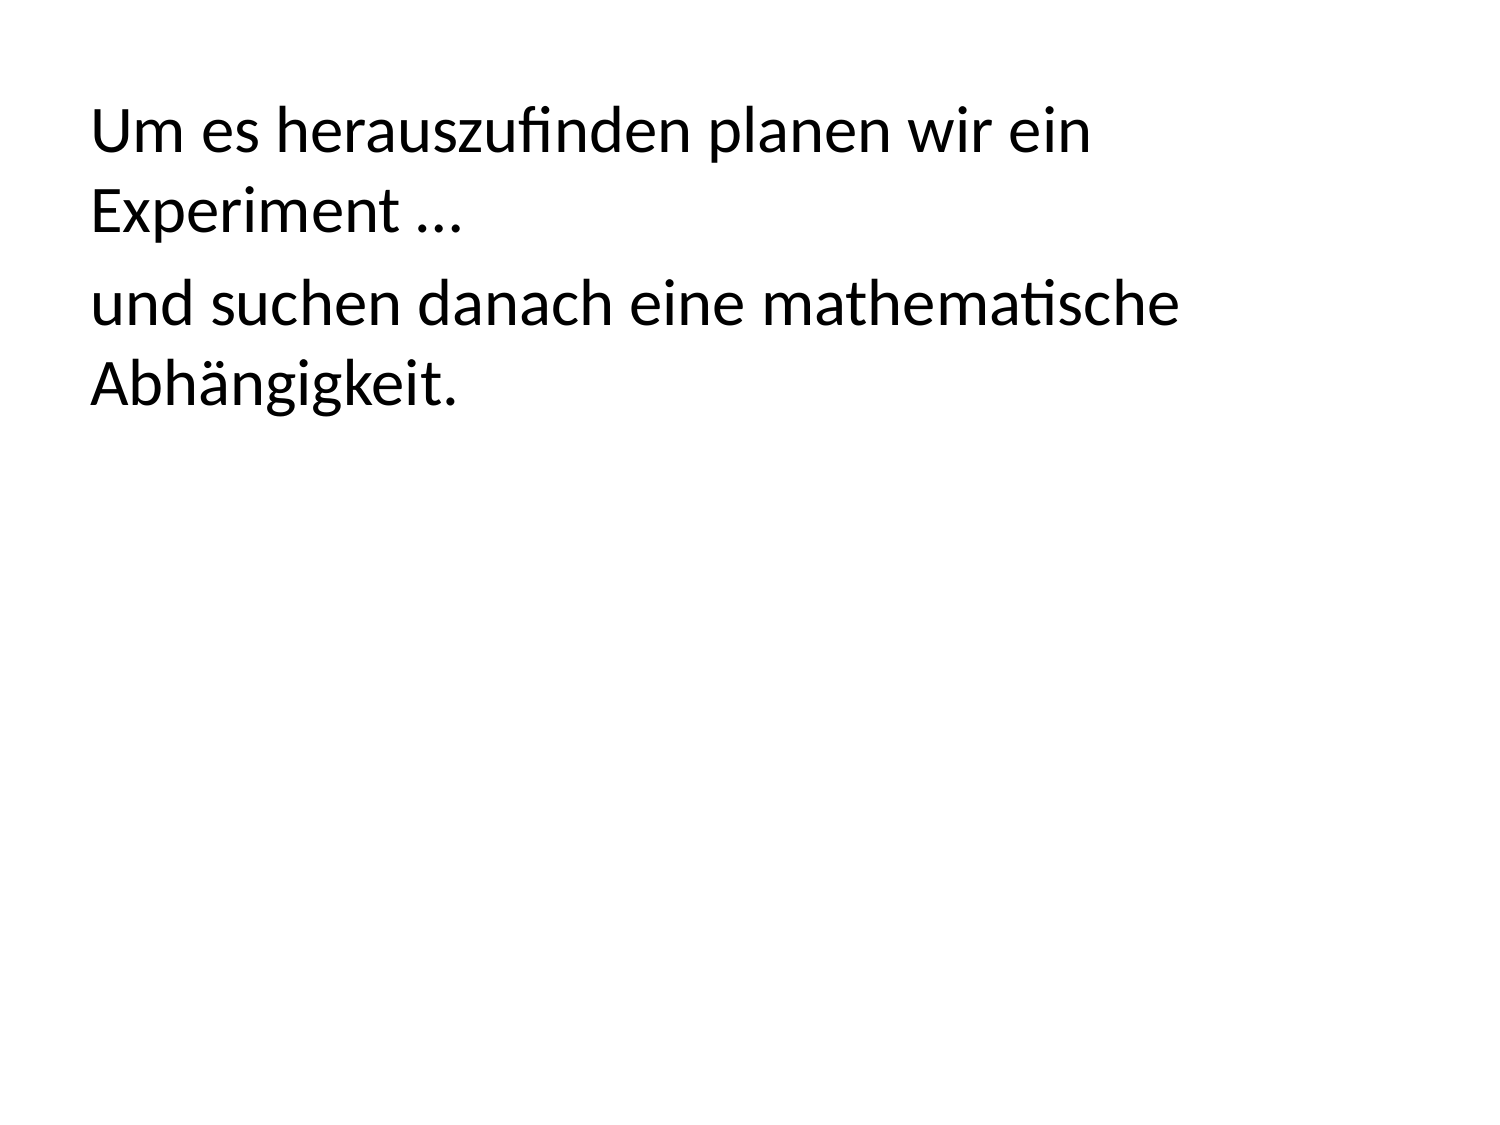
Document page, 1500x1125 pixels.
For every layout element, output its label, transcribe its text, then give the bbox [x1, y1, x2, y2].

list Um es herauszufinden planen wir ein Experiment … und suchen danach eine mathematische Abhängigkeit. [75, 78, 1425, 821]
